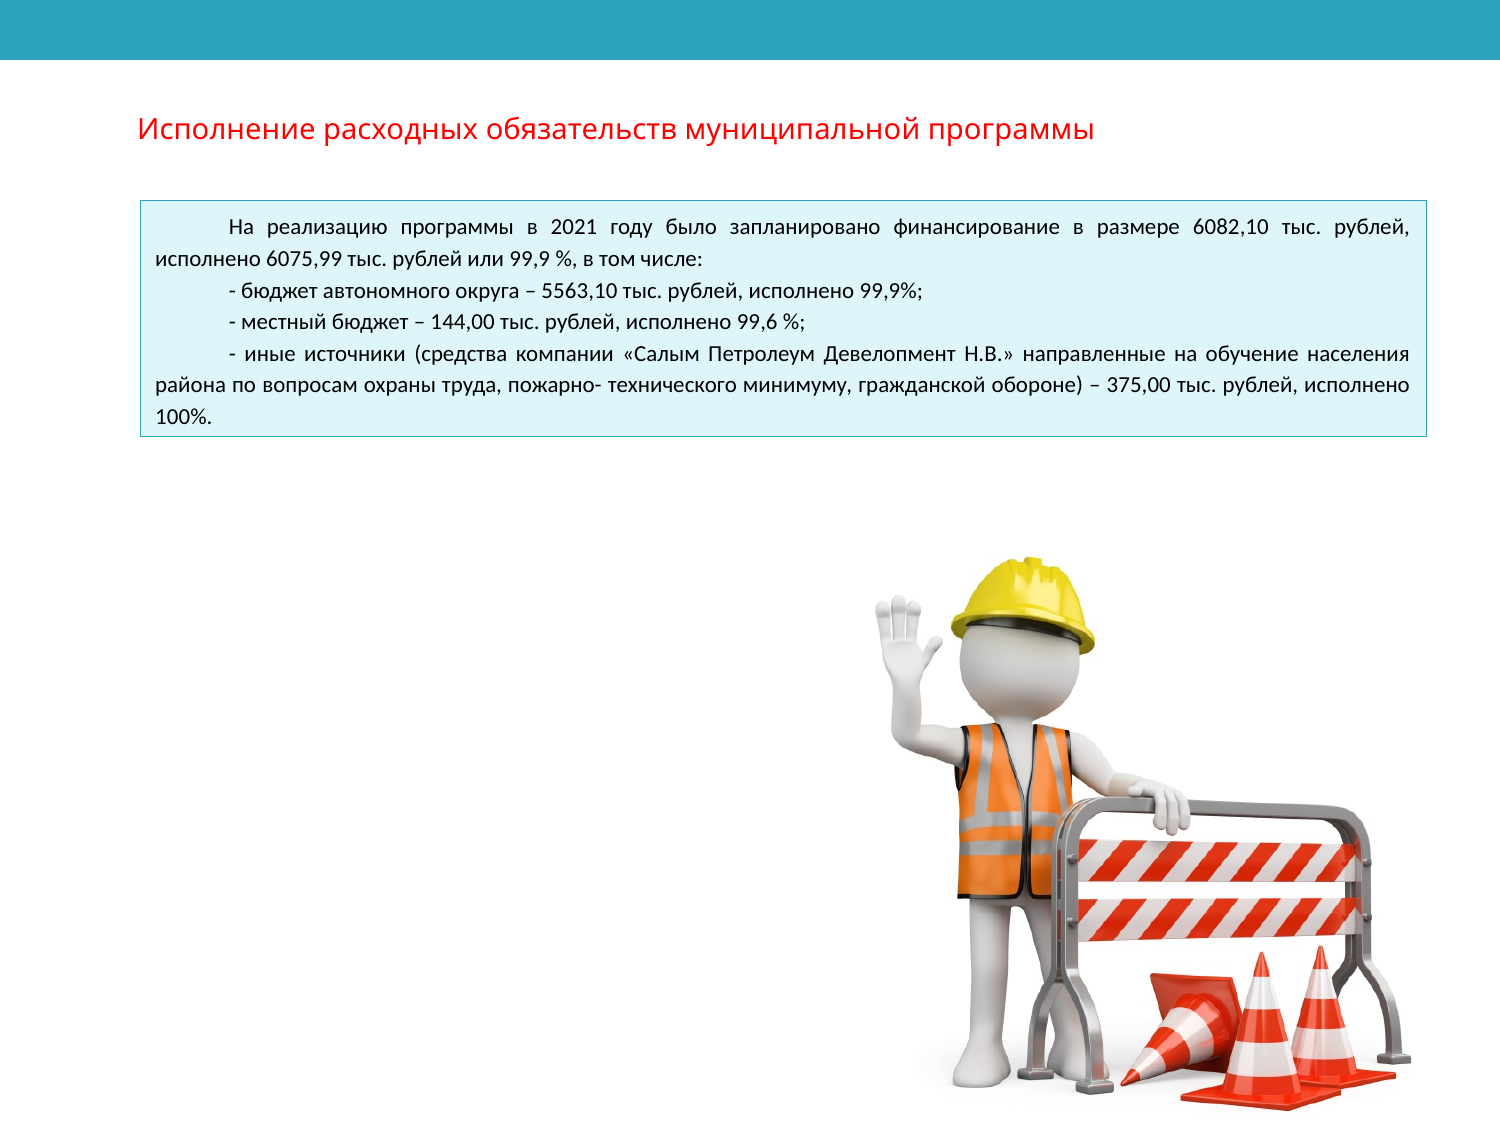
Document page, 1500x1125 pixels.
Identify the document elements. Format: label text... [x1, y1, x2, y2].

text_box Исполнение расходных обязательств муниципальной программы [122, 53, 1427, 202]
text_box На реализацию программы в 2021 году было запланировано финансирование в размере 6082,10 тыс. рублей, исполнено 6075,99 тыс. рублей или 99,9 %, в том числе: - бюджет автономного округа – 5563,10 тыс. рублей, исполнено 99,9%; - местный бюджет – 144,00 тыс. рублей, исполнено 99,6 %; - иные источники (средства компании «Салым Петролеум Девелопмент Н.В.» направленные на обучение населения района по вопросам охраны труда, пожарно- технического минимуму, гражданской обороне) – 375,00 тыс. рублей, исполнено 100%. [140, 200, 1427, 437]
picture [859, 551, 1427, 1119]
text_box [122, 243, 1125, 439]
